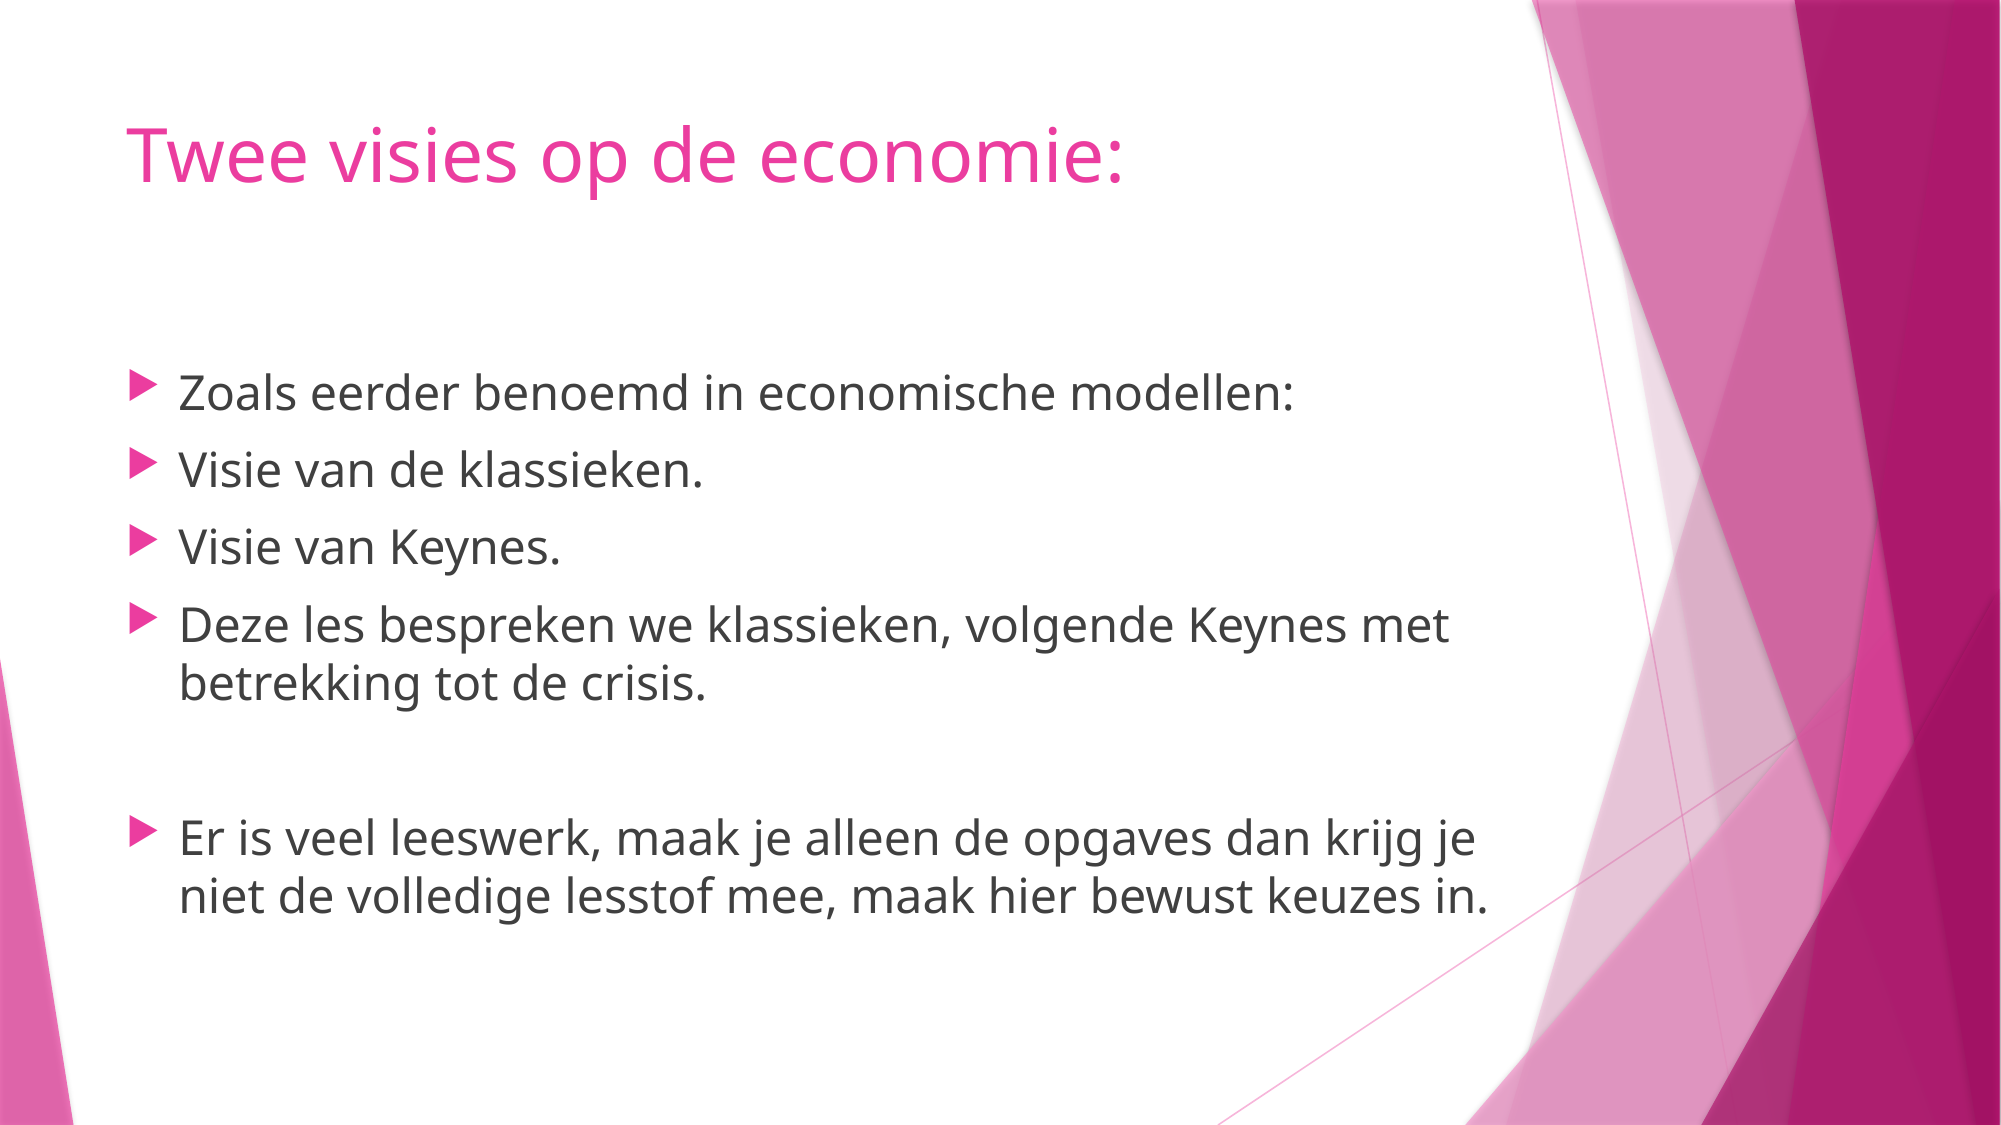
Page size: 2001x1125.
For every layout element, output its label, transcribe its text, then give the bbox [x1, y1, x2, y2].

title Twee visies op de economie: [111, 99, 1522, 317]
list Zoals eerder benoemd in economische modellen: Visie van de klassieken. Visie van Keynes. Deze les bespreken we klassieken, volgende Keynes met betrekking tot de crisis. Er is veel leeswerk, maak je alleen de opgaves dan krijg je niet de volledige lesstof mee, maak hier bewust keuzes in. [111, 354, 1522, 992]
